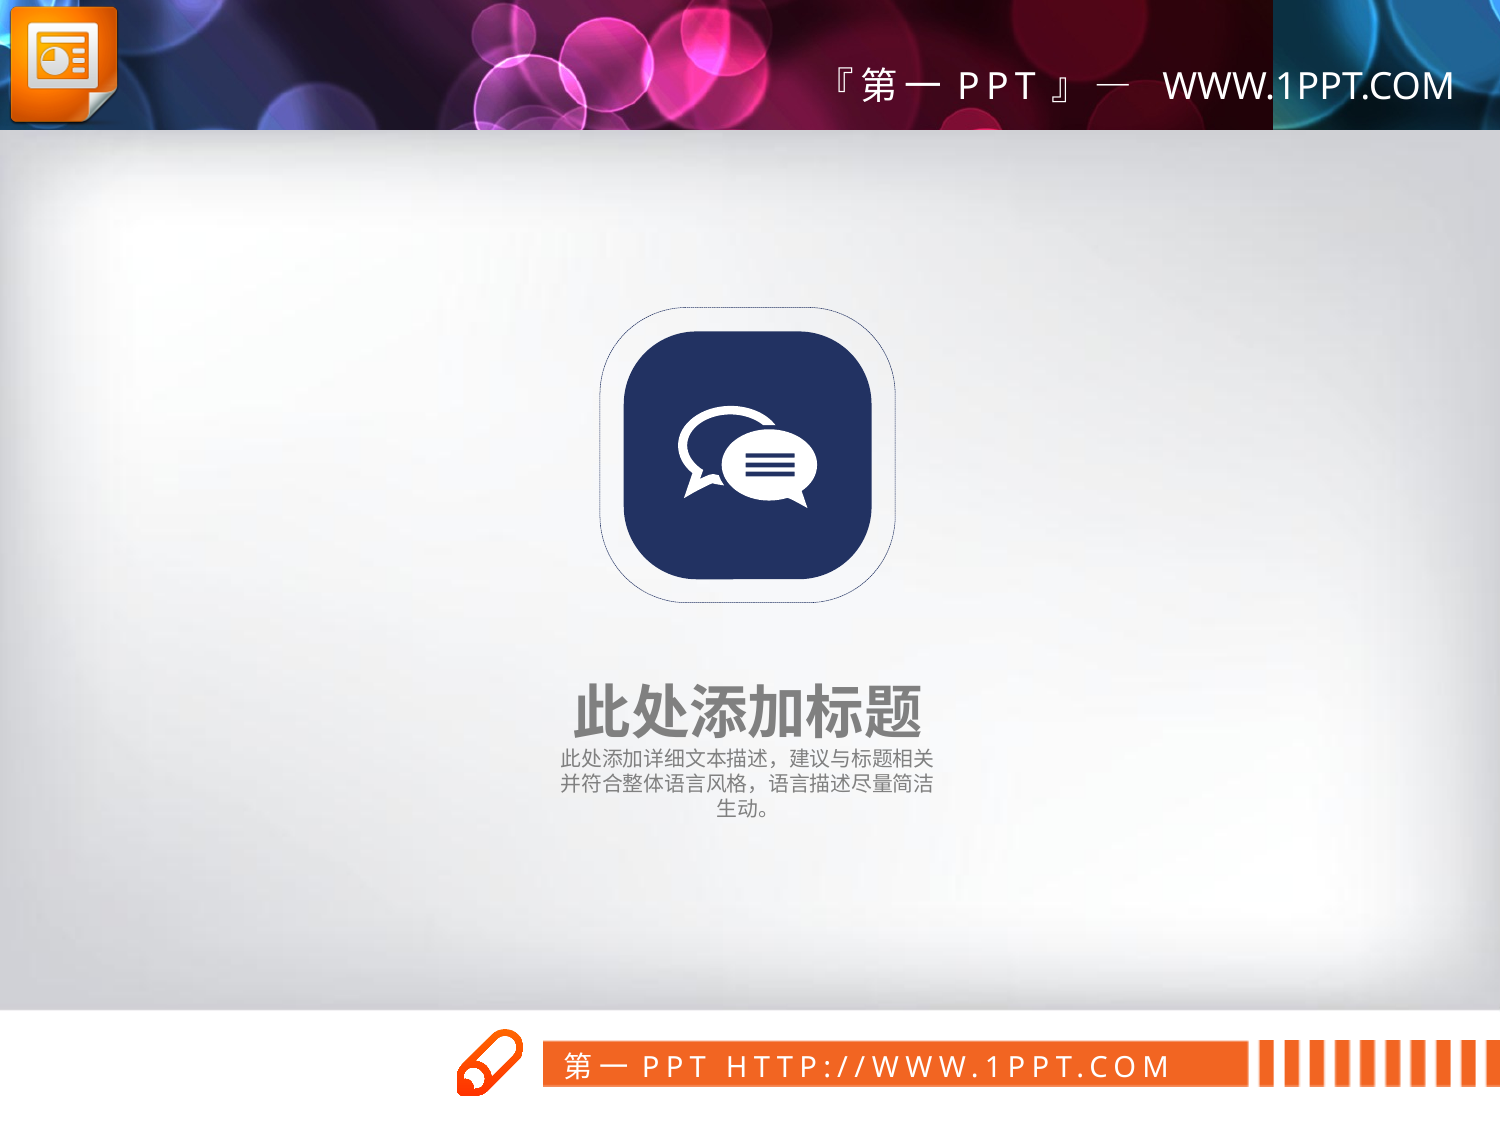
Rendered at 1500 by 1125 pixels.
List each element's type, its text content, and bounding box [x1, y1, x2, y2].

text_box 此处添加标题 此处添加详细文本描述，建议与标题相关并符合整体语言风格，语言描述尽量简洁生动。 [537, 668, 958, 828]
picture [0, 0, 1500, 1012]
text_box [599, 307, 896, 603]
picture [543, 1040, 1500, 1087]
